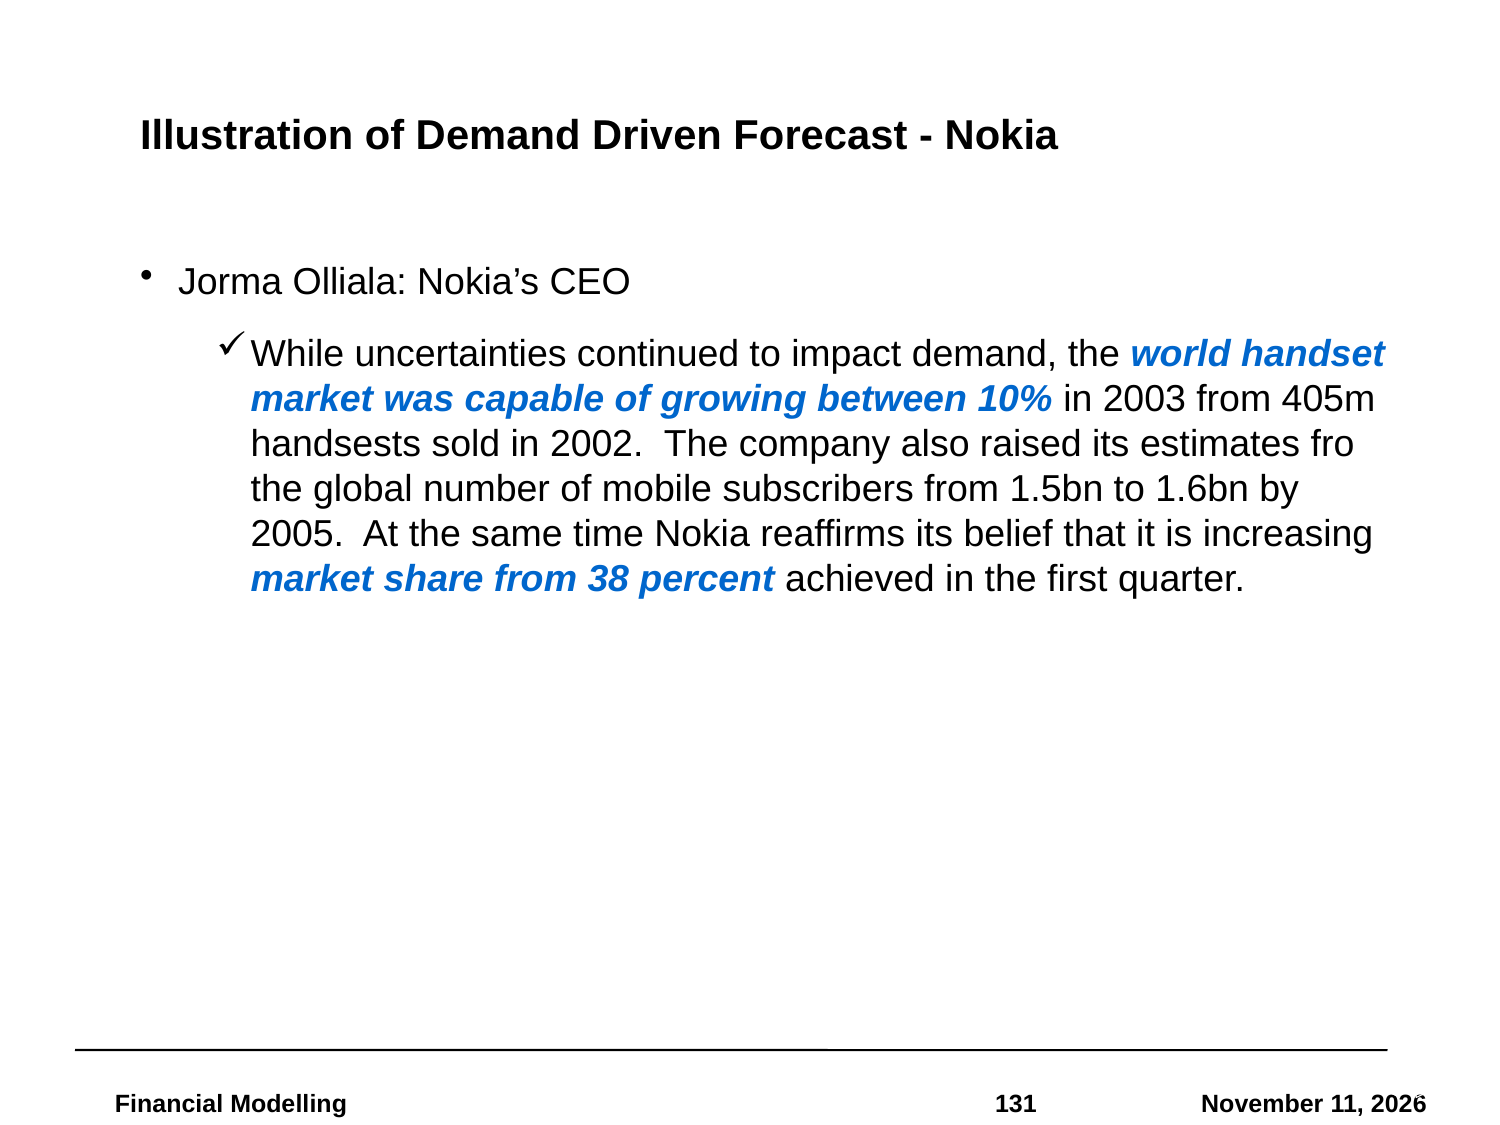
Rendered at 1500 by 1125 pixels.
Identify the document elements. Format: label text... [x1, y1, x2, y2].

list Jorma Olliala: Nokia’s CEO While uncertainties continued to impact demand, the world handset market was capable of growing between 10% in 2003 from 405m handsests sold in 2002. The company also raised its estimates fro the global number of mobile subscribers from 1.5bn to 1.6bn by 2005. At the same time Nokia reaffirms its belief that it is increasing market share from 38 percent achieved in the first quarter. [124, 249, 1413, 1001]
title Illustration of Demand Driven Forecast - Nokia [124, 99, 1413, 226]
